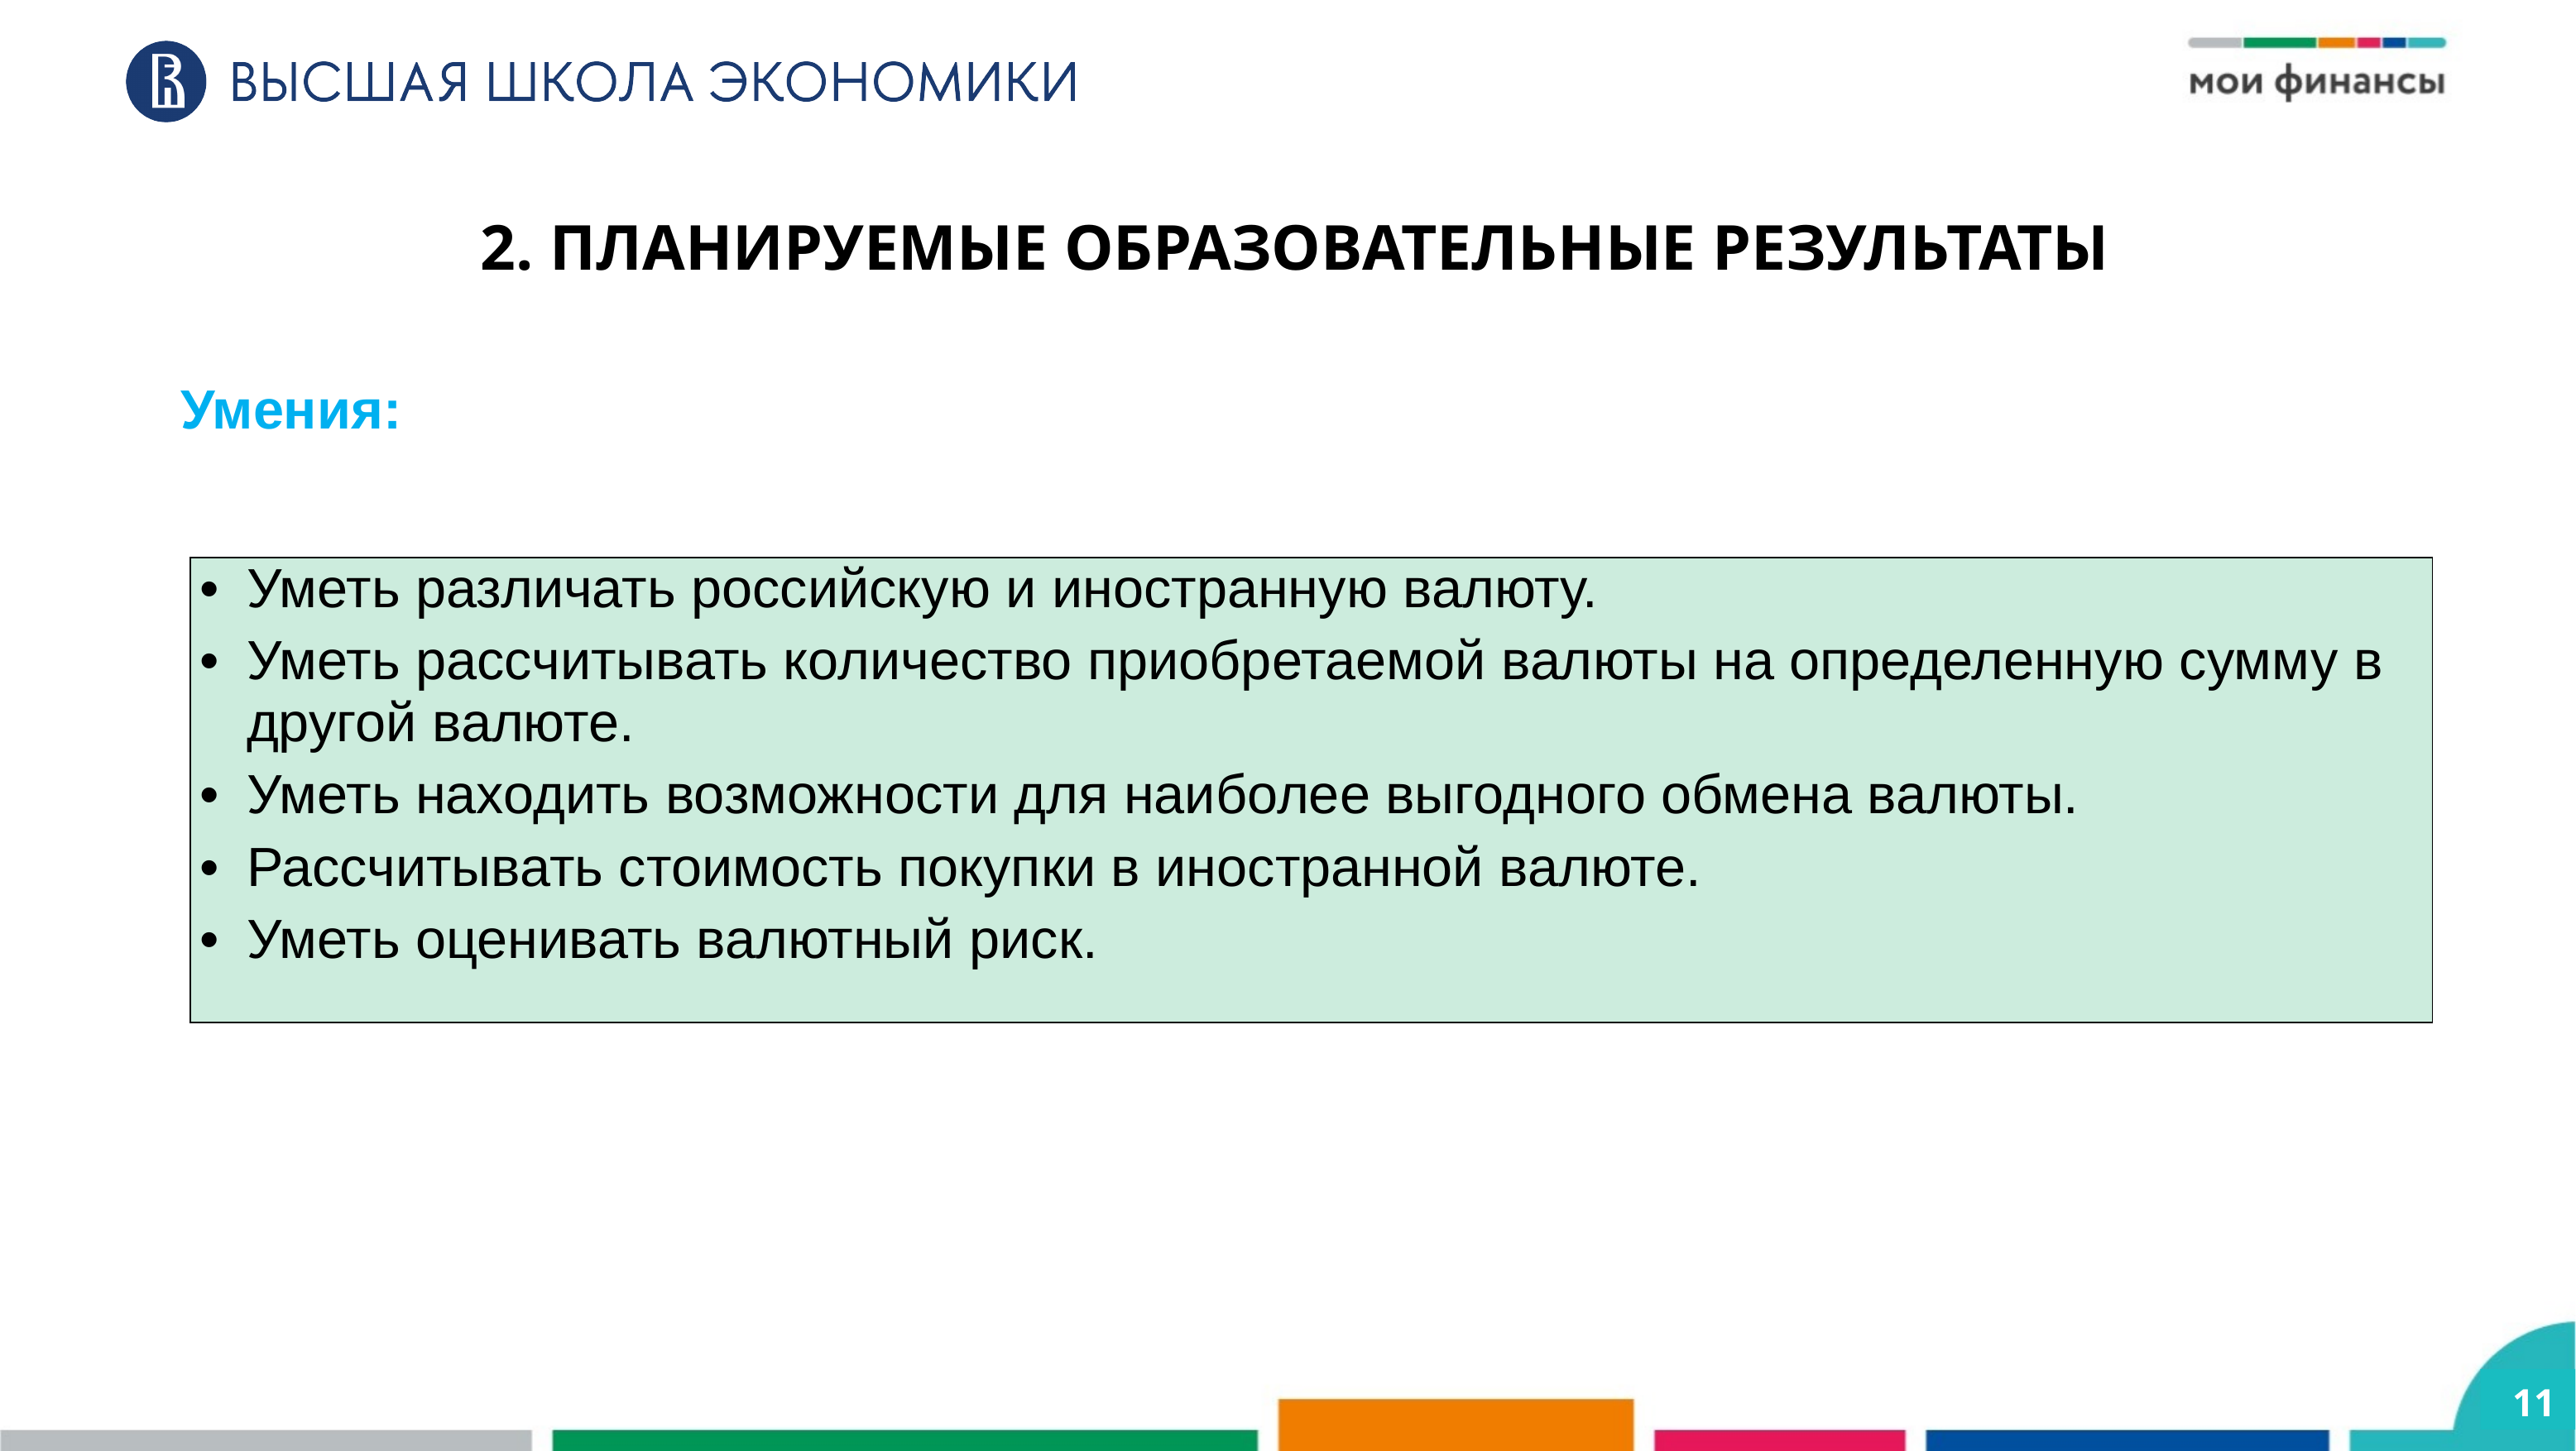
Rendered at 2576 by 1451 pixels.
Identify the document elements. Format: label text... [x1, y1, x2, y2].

text_box 11 [2480, 1368, 2576, 1430]
table_header Уметь различать российскую и иностранную валюту. Уметь рассчитывать количество приобретаемой валюты на определенную сумму в другой валюте. Уметь находить возможности для наиболее выгодного обмена валюты. Рассчитывать стоимость покупки в иностранной валюте. Уметь оценивать валютный риск. [191, 558, 2432, 1022]
text_box Умения: [168, 367, 415, 447]
picture [0, 0, 2576, 1451]
text_box 2. ПЛАНИРУЕМЫЕ ОБРАЗОВАТЕЛЬНЫЕ РЕЗУЛЬТАТЫ [22, 198, 2554, 366]
